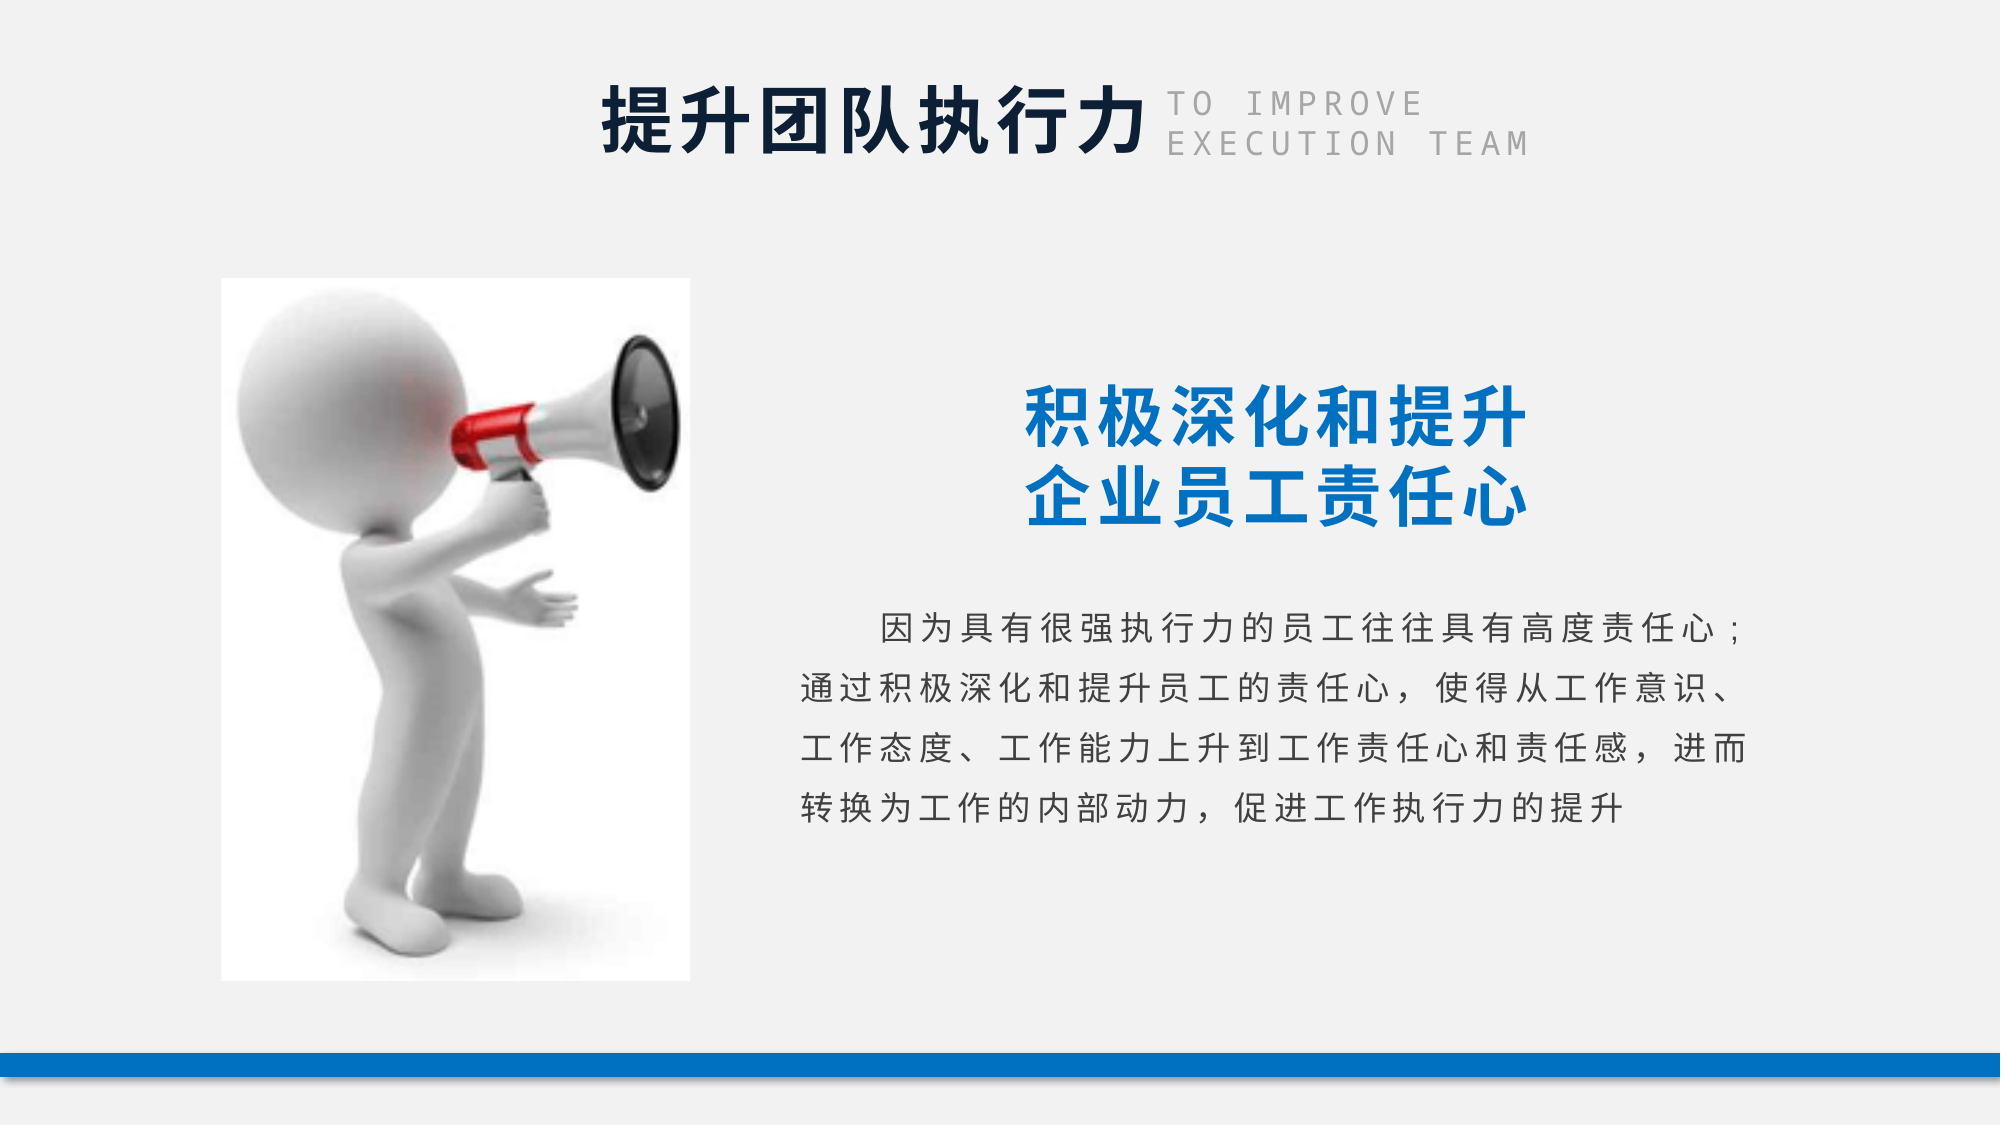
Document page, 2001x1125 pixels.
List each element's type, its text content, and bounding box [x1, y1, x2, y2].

text_box 因为具有很强执行力的员工往往具有高度责任心;通过积极深化和提升员工的责任心，使得从工作意识、工作态度、工作能力上升到工作责任心和责任感，进而转换为工作的内部动力，促进工作执行力的提升 [785, 580, 1768, 835]
text_box 积极深化和提升 企业员工责任心 [738, 367, 1816, 542]
picture [221, 278, 691, 981]
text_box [579, 67, 1551, 171]
text_box [0, 1052, 2000, 1078]
